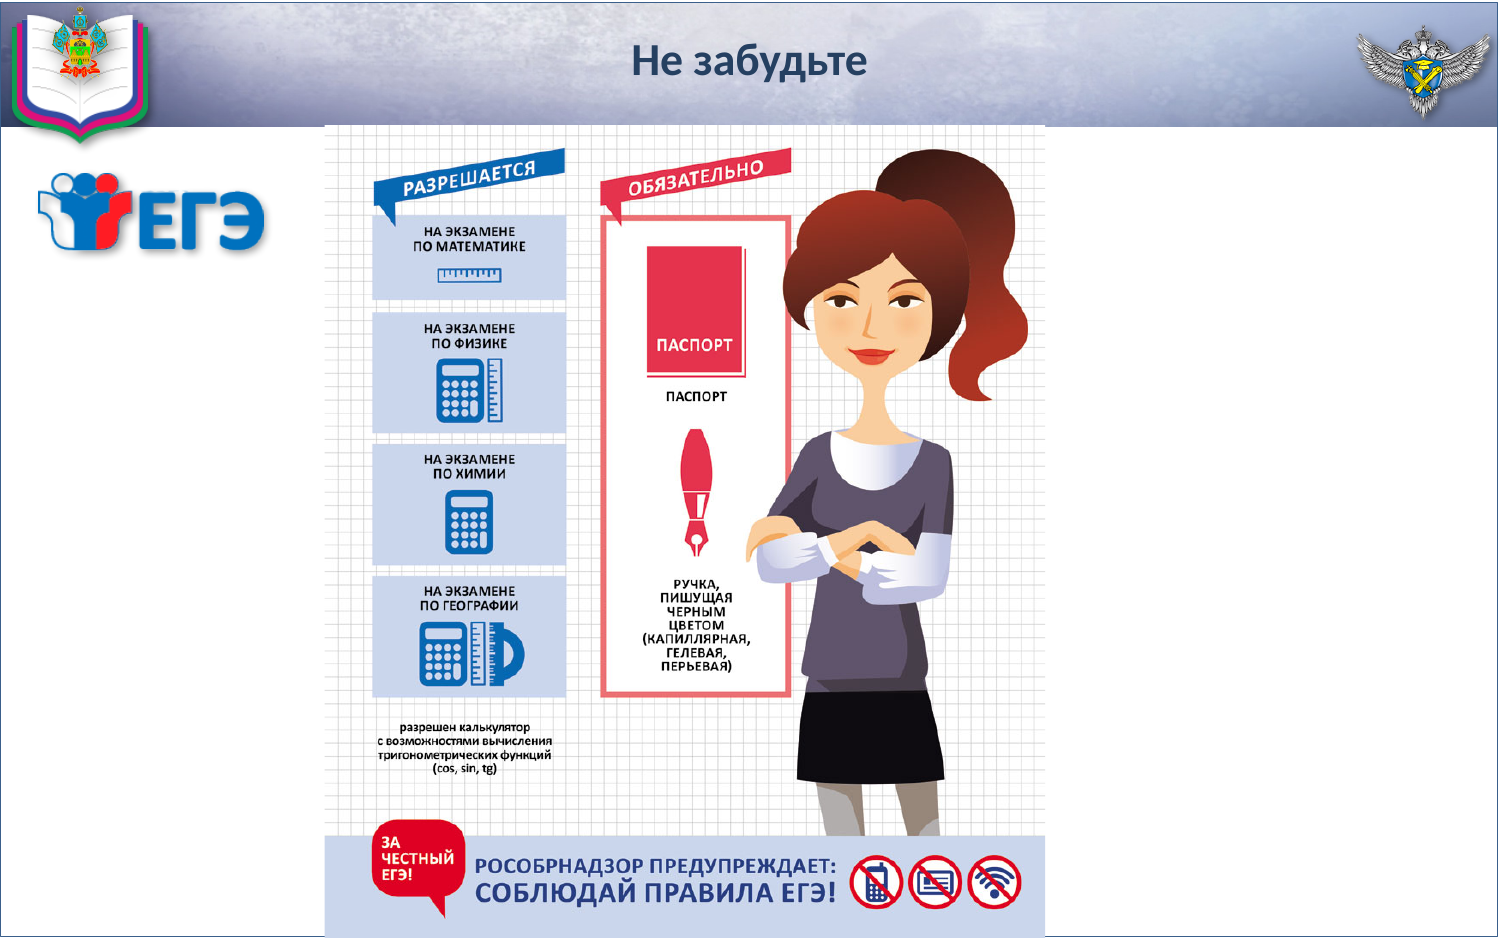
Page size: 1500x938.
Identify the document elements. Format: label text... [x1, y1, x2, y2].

picture [38, 173, 264, 293]
picture [1, 3, 1497, 938]
title Не забудьте [147, 0, 1352, 115]
